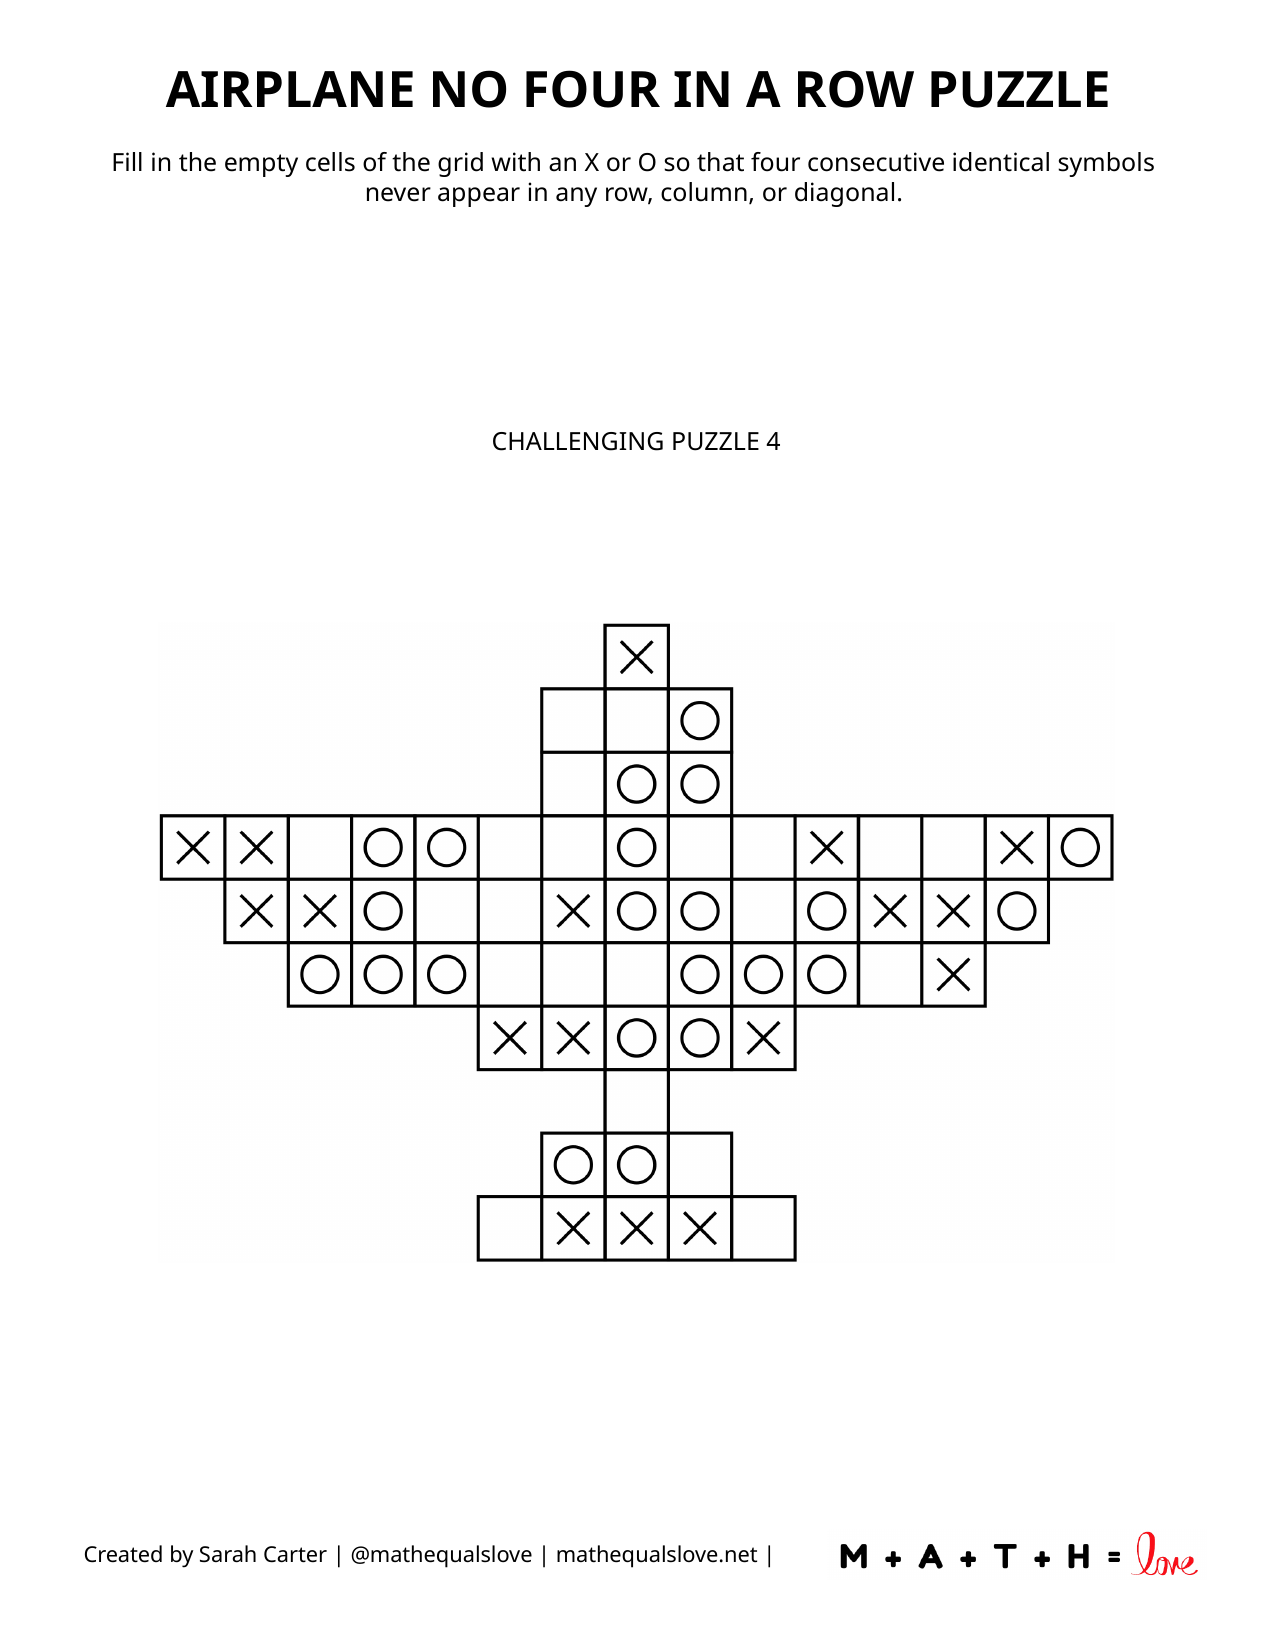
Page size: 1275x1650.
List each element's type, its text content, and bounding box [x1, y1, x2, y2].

picture [157, 622, 1116, 1263]
picture [826, 1528, 1207, 1580]
text_box Created by Sarah Carter | @mathequalslove | mathequalslove.net | [68, 1533, 826, 1575]
text_box AIRPLANE NO FOUR IN A ROW PUZZLE [66, 49, 1211, 125]
text_box Fill in the empty cells of the grid with an X or O so that four consecutive identical symbols never appear in any row, column, or diagonal. [0, 139, 1275, 215]
text_box CHALLENGING PUZZLE 4 [158, 424, 1115, 476]
